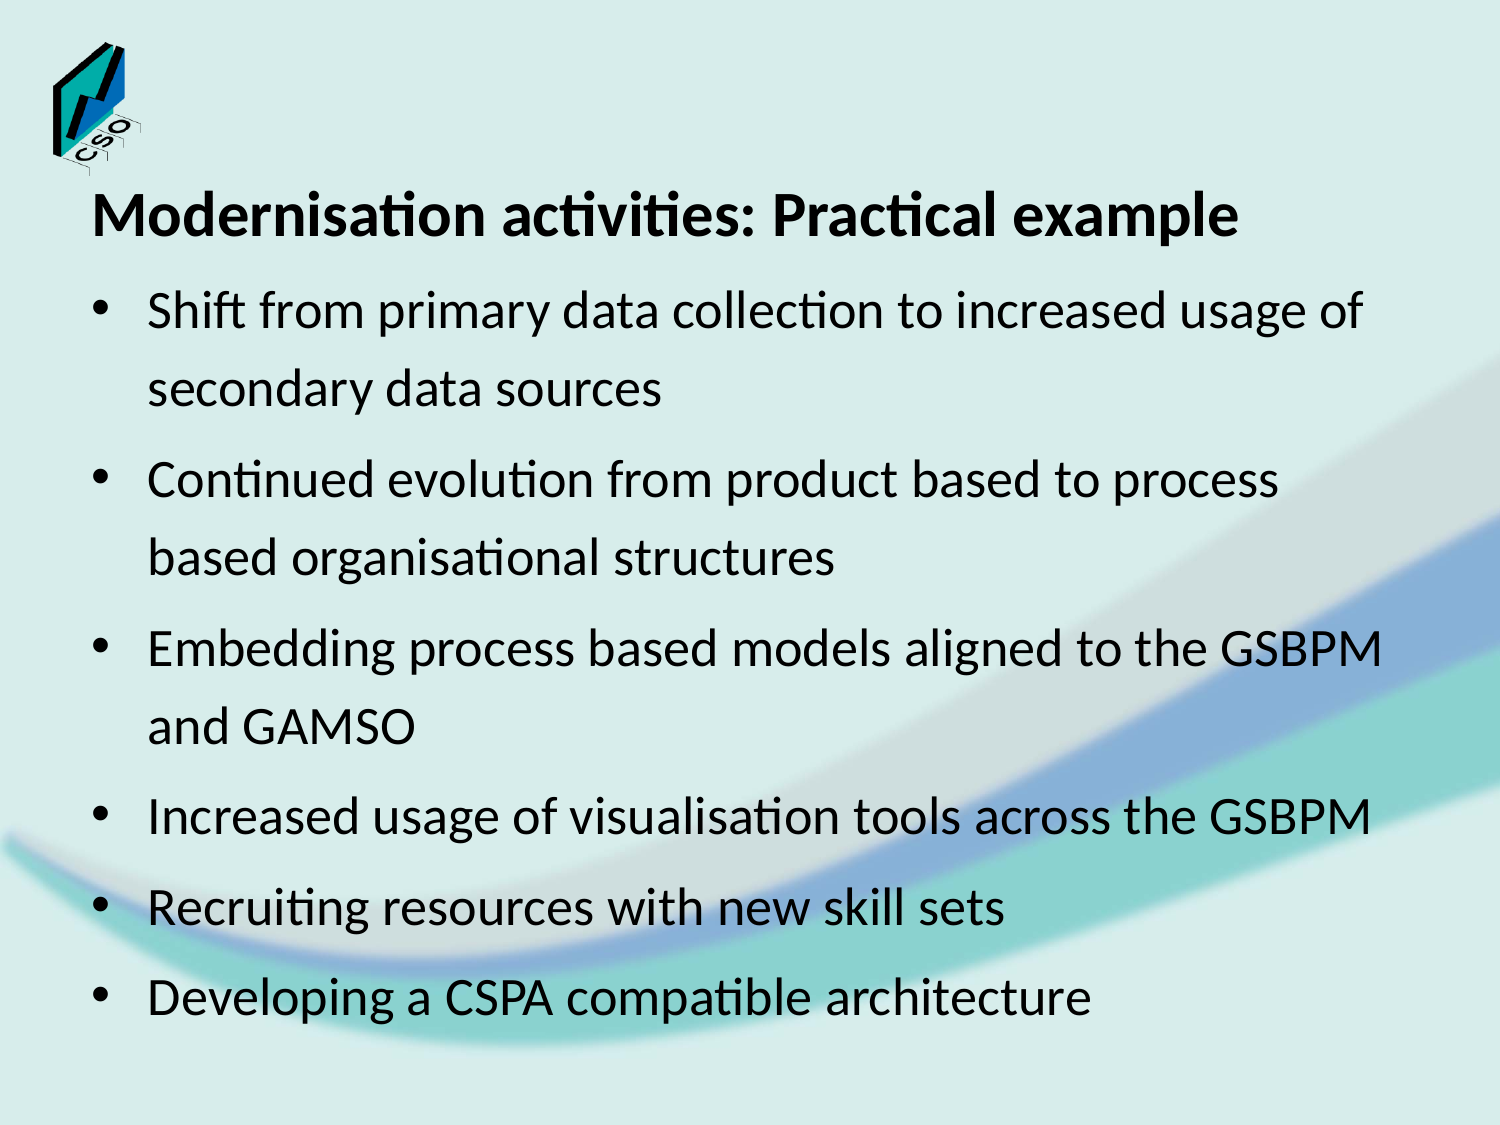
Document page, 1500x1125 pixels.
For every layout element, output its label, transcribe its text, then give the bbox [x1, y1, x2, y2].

picture [0, 0, 1500, 1125]
title [76, 113, 1427, 125]
list Modernisation activities: Practical example Shift from primary data collection to increased usage of secondary data sources Continued evolution from product based to process based organisational structures Embedding process based models aligned to the GSBPM and GAMSO Increased usage of visualisation tools across the GSBPM Recruiting resources with new skill sets Developing a CSPA compatible architecture [76, 125, 1427, 1083]
